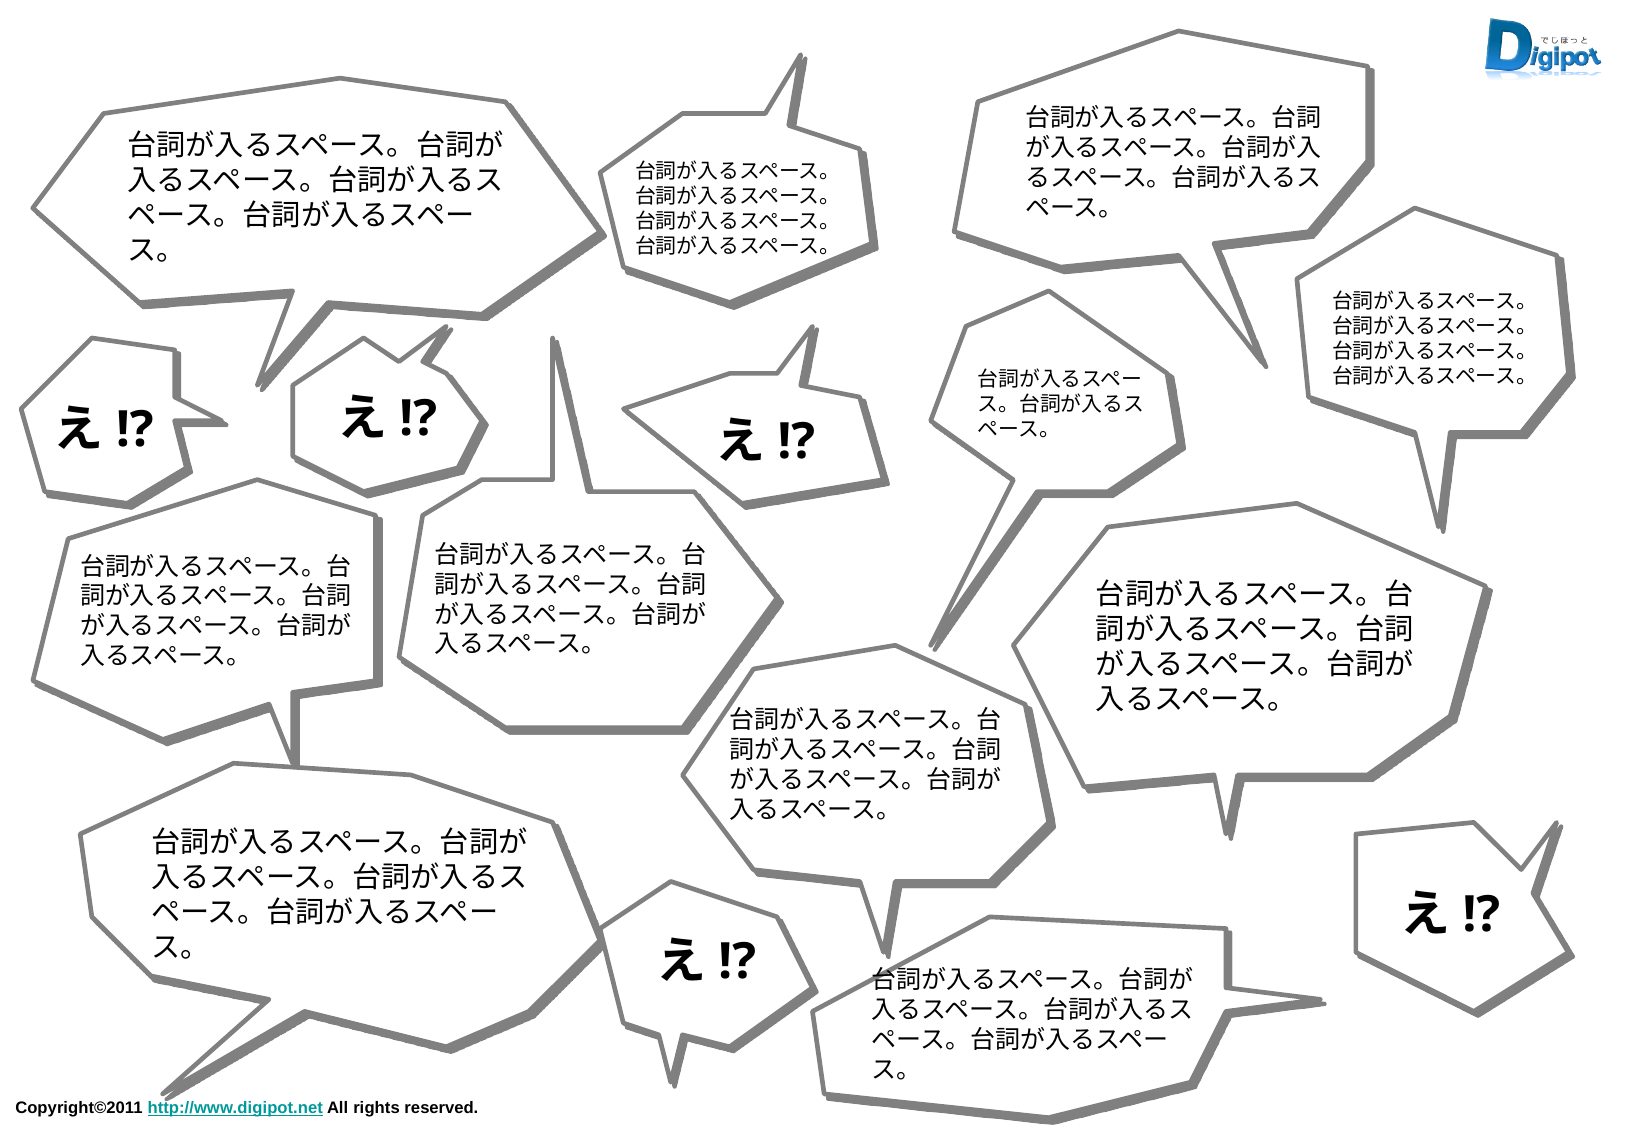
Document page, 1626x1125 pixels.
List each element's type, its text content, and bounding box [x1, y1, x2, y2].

text_box [56, 337, 175, 373]
text_box [1167, 373, 1179, 453]
text_box 台詞が入るスペース。台詞が入るスペース。台詞が入るスペース。台詞が入るスペース。 [1013, 90, 1344, 232]
text_box [1226, 987, 1321, 1012]
text_box 台詞が入るスペース。台詞が入るスペース。台詞が入るスペース。台詞が入るスペース。 [115, 125, 518, 268]
text_box [199, 409, 222, 421]
text_box [930, 290, 1115, 447]
text_box [860, 398, 884, 484]
text_box [32, 78, 600, 386]
text_box 台詞が入るスペース。台詞が入るスペース。台詞が入るスペース。台詞が入るスペース。 [623, 137, 860, 279]
text_box 台詞が入るスペース。台詞が入るスペース。 [966, 337, 1167, 468]
text_box [41, 480, 167, 504]
text_box [70, 479, 376, 538]
text_box [1296, 207, 1569, 401]
text_box [930, 468, 1144, 646]
text_box え!? [611, 904, 801, 1012]
text_box [730, 537, 778, 663]
text_box [599, 921, 611, 974]
text_box [1381, 913, 1569, 1012]
text_box [636, 881, 739, 904]
text_box [32, 539, 374, 764]
text_box [694, 326, 813, 385]
text_box [623, 393, 670, 447]
text_box [398, 338, 726, 728]
text_box [1013, 503, 1486, 835]
text_box [738, 645, 998, 692]
text_box [649, 54, 824, 137]
text_box 台詞が入るスペース。台詞が入るスペース。台詞が入るスペース。台詞が入るスペース。 [422, 527, 730, 669]
text_box 台詞が入るスペース。台詞が入るスペース。台詞が入るスペース。台詞が入るスペース。 [139, 822, 541, 965]
text_box え!? [670, 385, 860, 492]
text_box [1347, 410, 1540, 527]
text_box 台詞が入るスペース。台詞が入るスペース。台詞が入るスペース。台詞が入るスペース。 [1320, 267, 1557, 410]
text_box [1355, 822, 1509, 857]
text_box [600, 156, 623, 266]
text_box 台詞が入るスペース。台詞が入るスペース。台詞が入るスペース。台詞が入るスペース。 [1084, 574, 1451, 717]
text_box [318, 469, 454, 492]
text_box [329, 326, 447, 361]
text_box え!? [292, 361, 482, 469]
text_box [727, 492, 810, 504]
text_box [620, 1012, 779, 1083]
text_box [659, 279, 787, 303]
text_box [923, 916, 1226, 952]
picture [1485, 18, 1602, 82]
text_box 台詞が入るスペース。台詞が入るスペース。台詞が入るスペース。台詞が入るスペース。 [717, 692, 1025, 835]
text_box え!? [1355, 857, 1545, 965]
text_box [682, 723, 717, 822]
text_box [801, 964, 813, 996]
text_box 台詞が入るスペース。台詞が入るスペース。台詞が入るスペース。台詞が入るスペース。 [68, 538, 376, 681]
text_box [80, 763, 600, 1094]
text_box 台詞が入るスペース。台詞が入るスペース。台詞が入るスペース。台詞が入るスペース。 [859, 952, 1226, 1095]
text_box え!? [9, 373, 199, 480]
text_box [954, 30, 1368, 362]
text_box [1530, 822, 1557, 858]
text_box [860, 151, 872, 249]
text_box [812, 986, 1140, 1118]
text_box [727, 704, 1049, 952]
